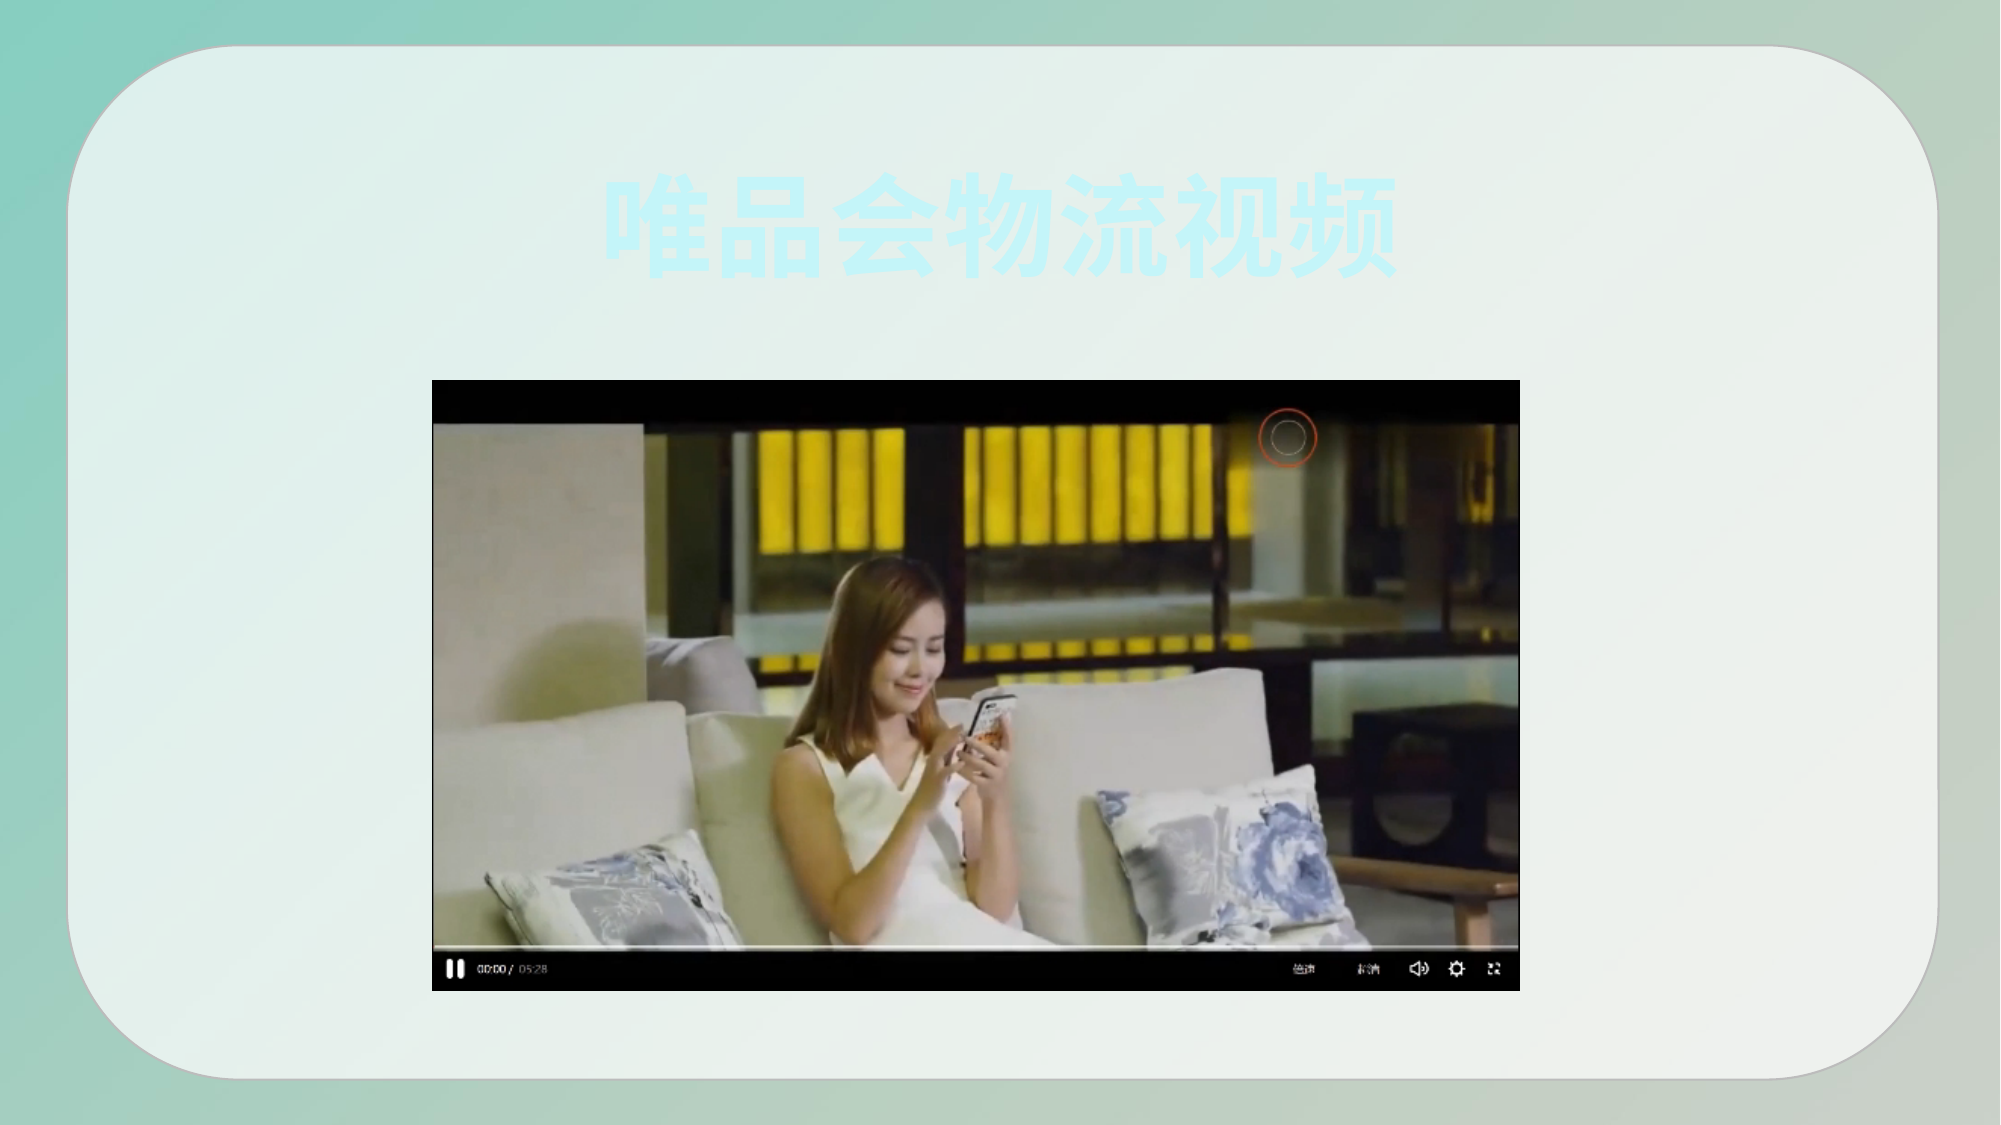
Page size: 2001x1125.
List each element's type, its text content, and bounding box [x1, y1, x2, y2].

picture [0, 0, 2001, 1125]
text_box 唯品会物流视频 [584, 148, 1415, 299]
text_box 1 [65, 44, 1940, 1081]
